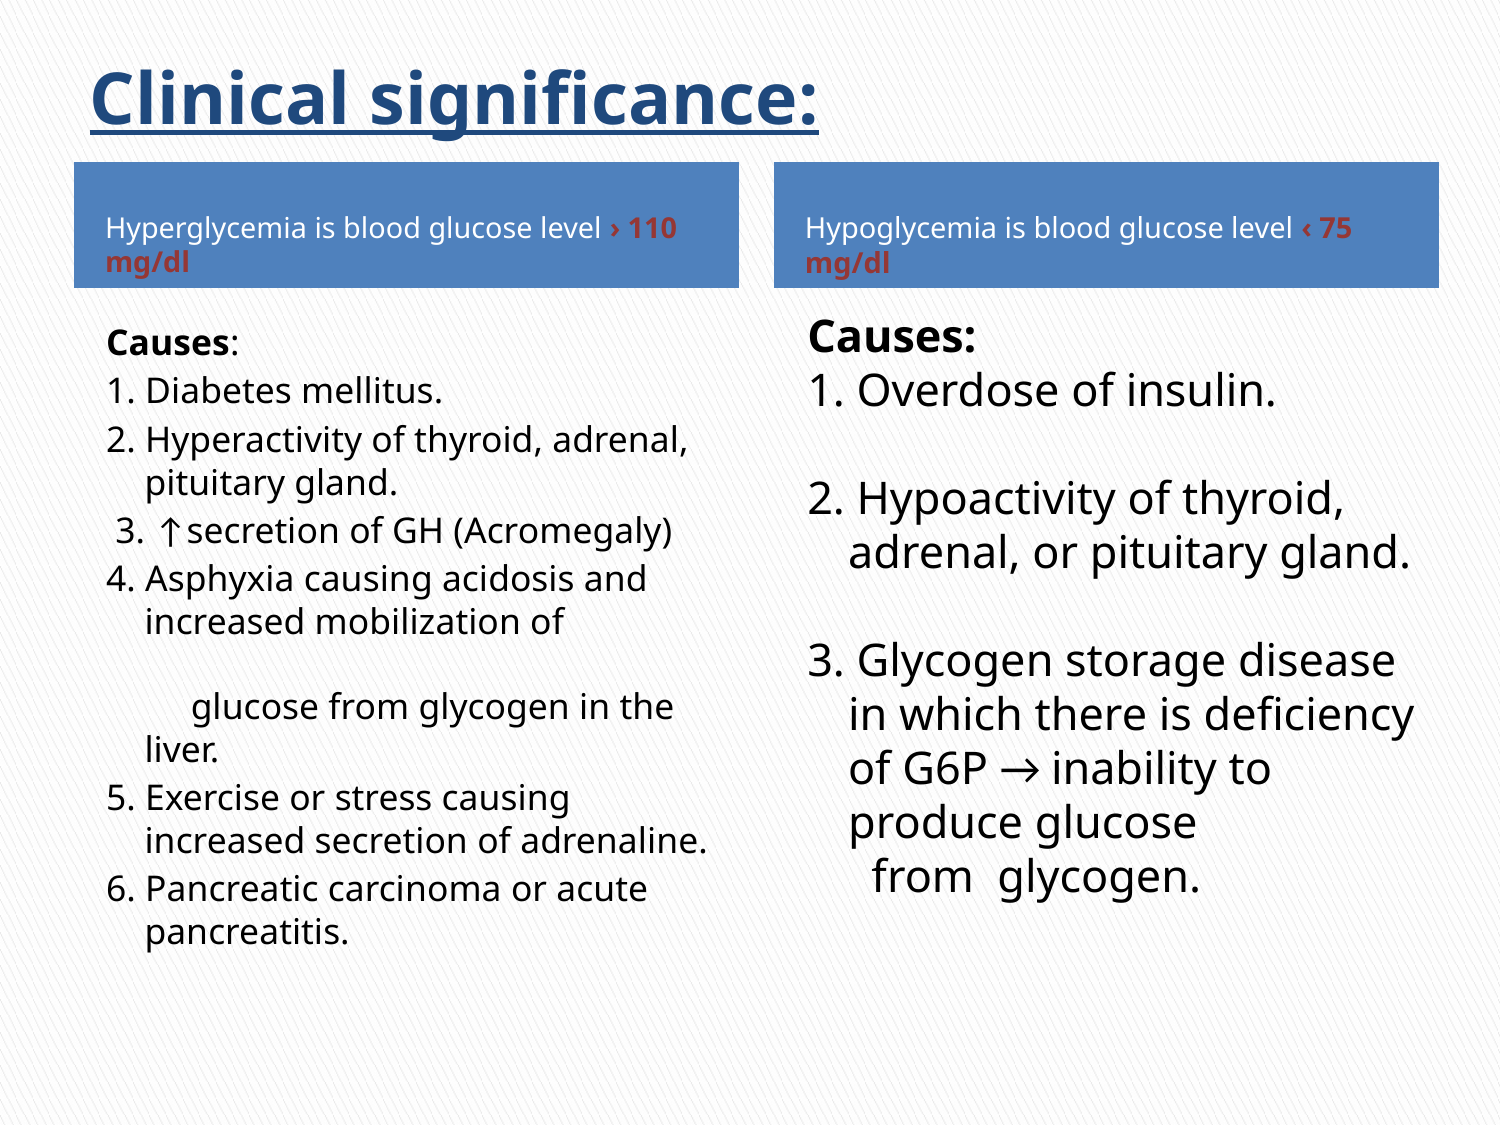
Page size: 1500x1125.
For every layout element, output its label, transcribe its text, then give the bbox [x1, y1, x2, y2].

title Clinical significance: [75, 44, 1425, 233]
list Causes: 1. Diabetes mellitus. 2. Hyperactivity of thyroid, adrenal, pituitary gland. 3. ↑secretion of GH (Acromegaly) 4. Asphyxia causing acidosis and increased mobilization of glucose from glycogen in the liver. 5. Exercise or stress causing increased secretion of adrenaline. 6. Pancreatic carcinoma or acute pancreatitis. [75, 312, 738, 960]
list Hyperglycemia is blood glucose level › 110 mg/dl [74, 162, 739, 288]
list Hypoglycemia is blood glucose level ‹ 75 mg/dl [774, 162, 1439, 288]
list Causes: 1. Overdose of insulin. 2. Hypoactivity of thyroid, adrenal, or pituitary gland. 3. Glycogen storage disease in which there is deficiency of G6P → inability to produce glucose from glycogen. [774, 299, 1438, 947]
